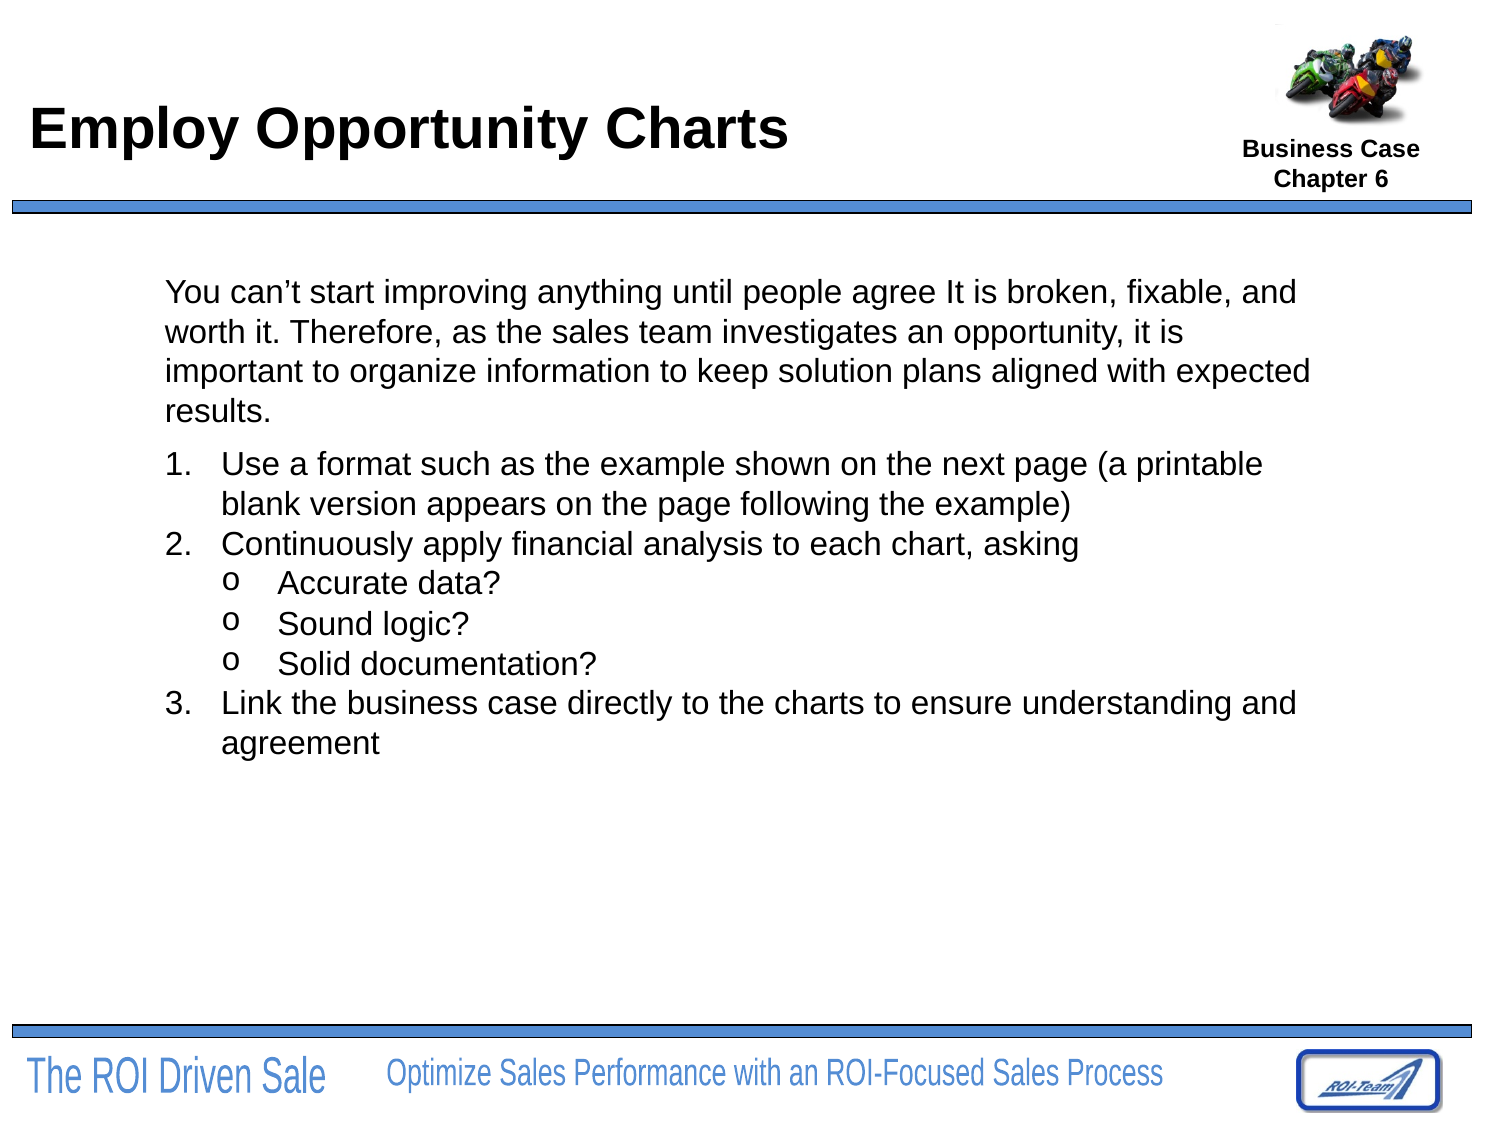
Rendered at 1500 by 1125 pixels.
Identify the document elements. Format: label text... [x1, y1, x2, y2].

text_box Business Case Chapter 6 [1200, 124, 1463, 200]
picture [1275, 100, 1430, 124]
text_box You can’t start improving anything until people agree It is broken, fixable, and worth it. Therefore, as the sales team investigates an opportunity, it is important to organize information to keep solution plans aligned with expected results. Use a format such as the example shown on the next page (a printable blank version appears on the page following the example) Continuously apply financial analysis to each chart, asking Accurate data? Sound logic? Solid documentation? Link the business case directly to the charts to ensure understanding and agreement [150, 262, 1343, 769]
title Employ Opportunity Charts [14, 50, 1163, 200]
picture [1275, 24, 1430, 99]
picture [1296, 1049, 1443, 1113]
